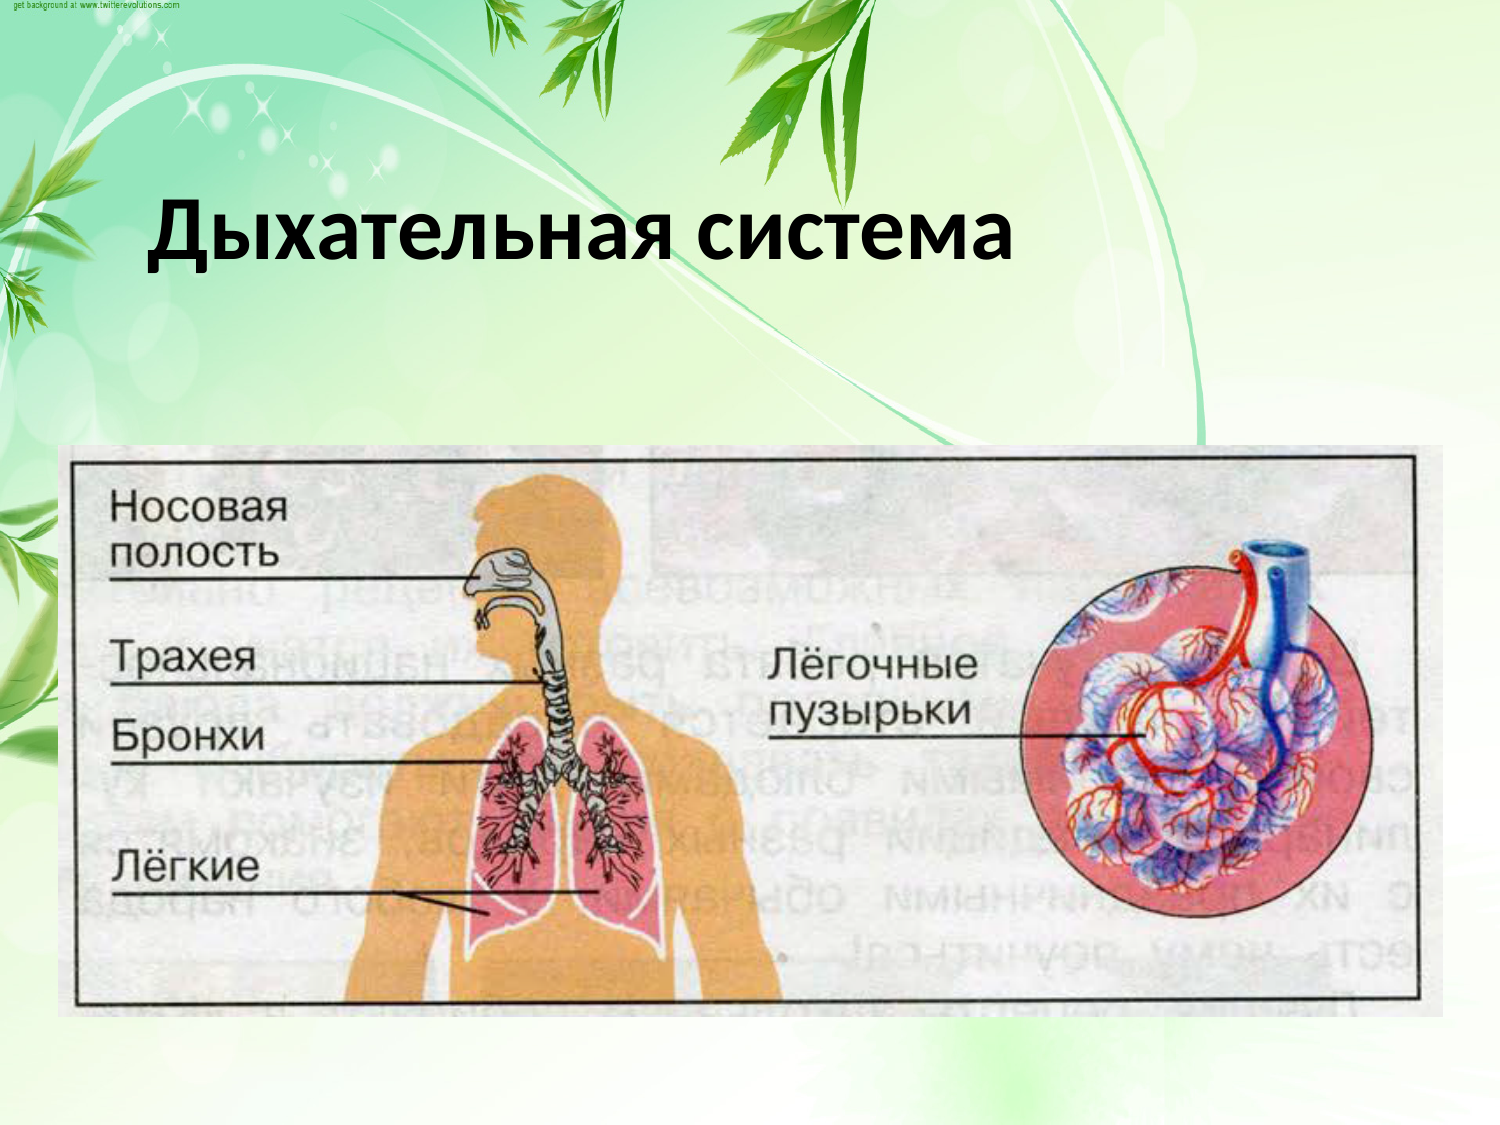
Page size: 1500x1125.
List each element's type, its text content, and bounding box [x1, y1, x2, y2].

picture [0, 0, 1500, 1125]
title Дыхательная система [75, 117, 1090, 329]
